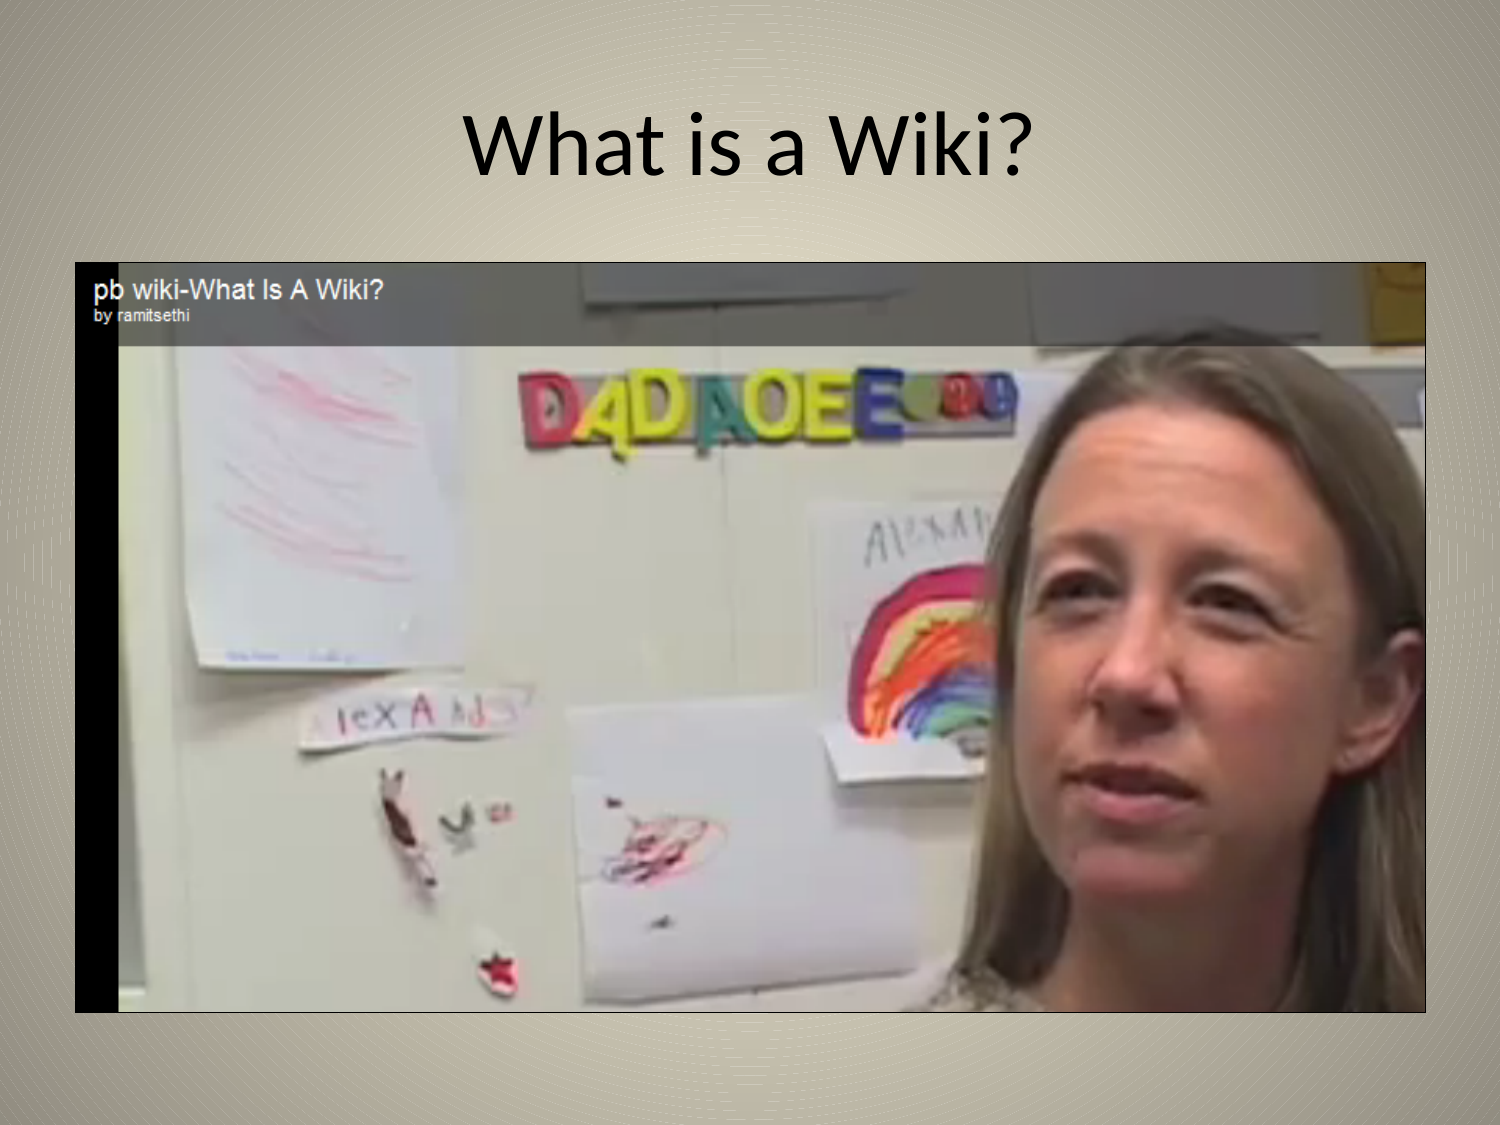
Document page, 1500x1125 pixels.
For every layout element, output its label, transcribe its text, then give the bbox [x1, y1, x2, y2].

picture [76, 263, 1425, 1012]
title What is a Wiki? [75, 45, 1425, 233]
